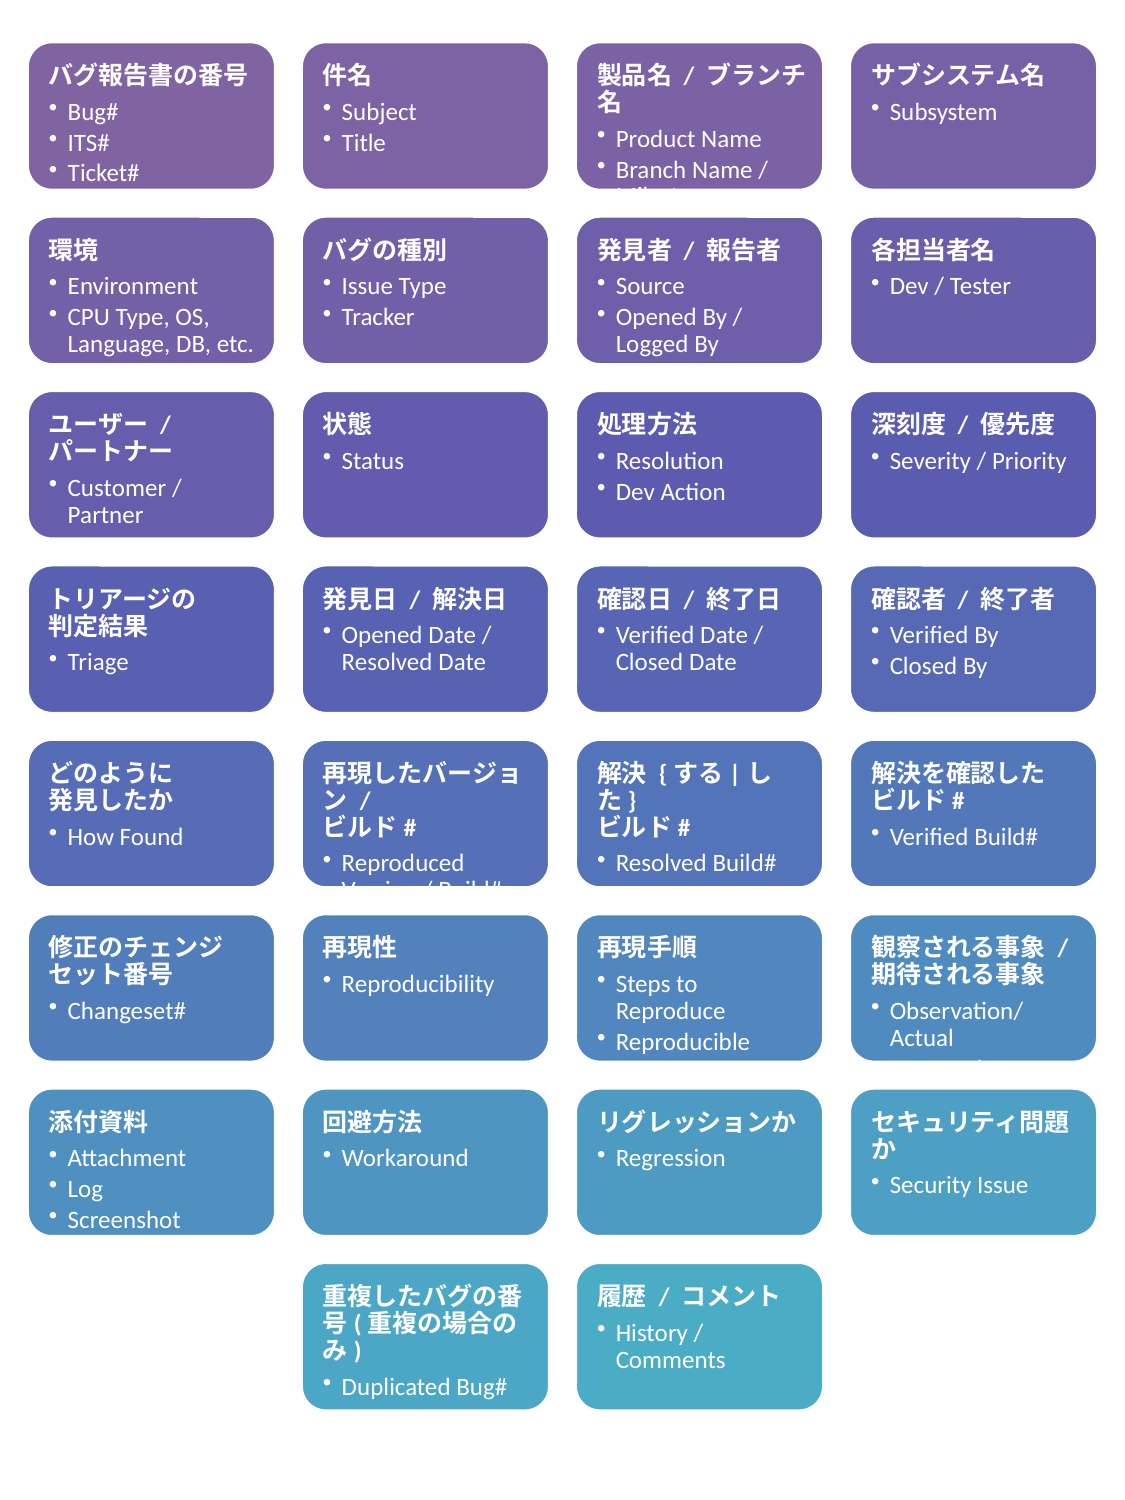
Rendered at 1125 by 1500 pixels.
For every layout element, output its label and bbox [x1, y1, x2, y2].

text_box [18, 41, 1107, 1412]
